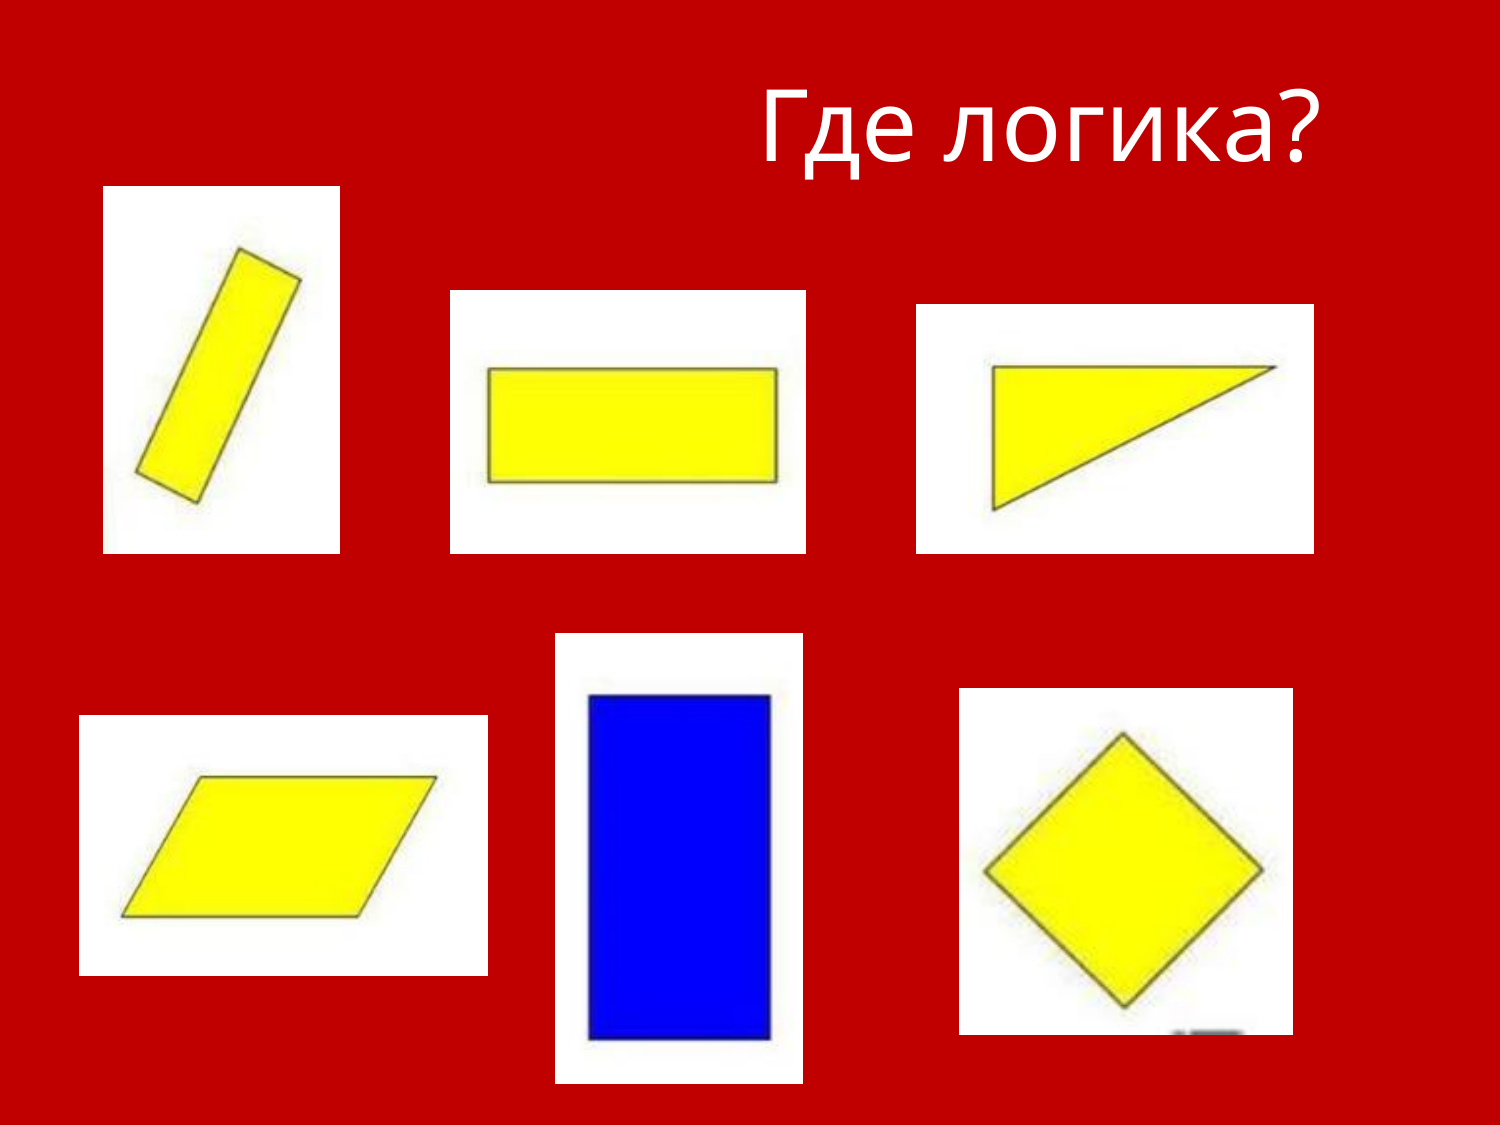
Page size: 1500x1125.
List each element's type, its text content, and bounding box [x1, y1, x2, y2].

picture [103, 186, 340, 554]
picture [916, 304, 1315, 554]
text_box Где логика? [742, 54, 1338, 190]
picture [555, 633, 804, 1084]
picture [78, 715, 489, 977]
picture [959, 688, 1293, 1036]
picture [450, 290, 806, 554]
